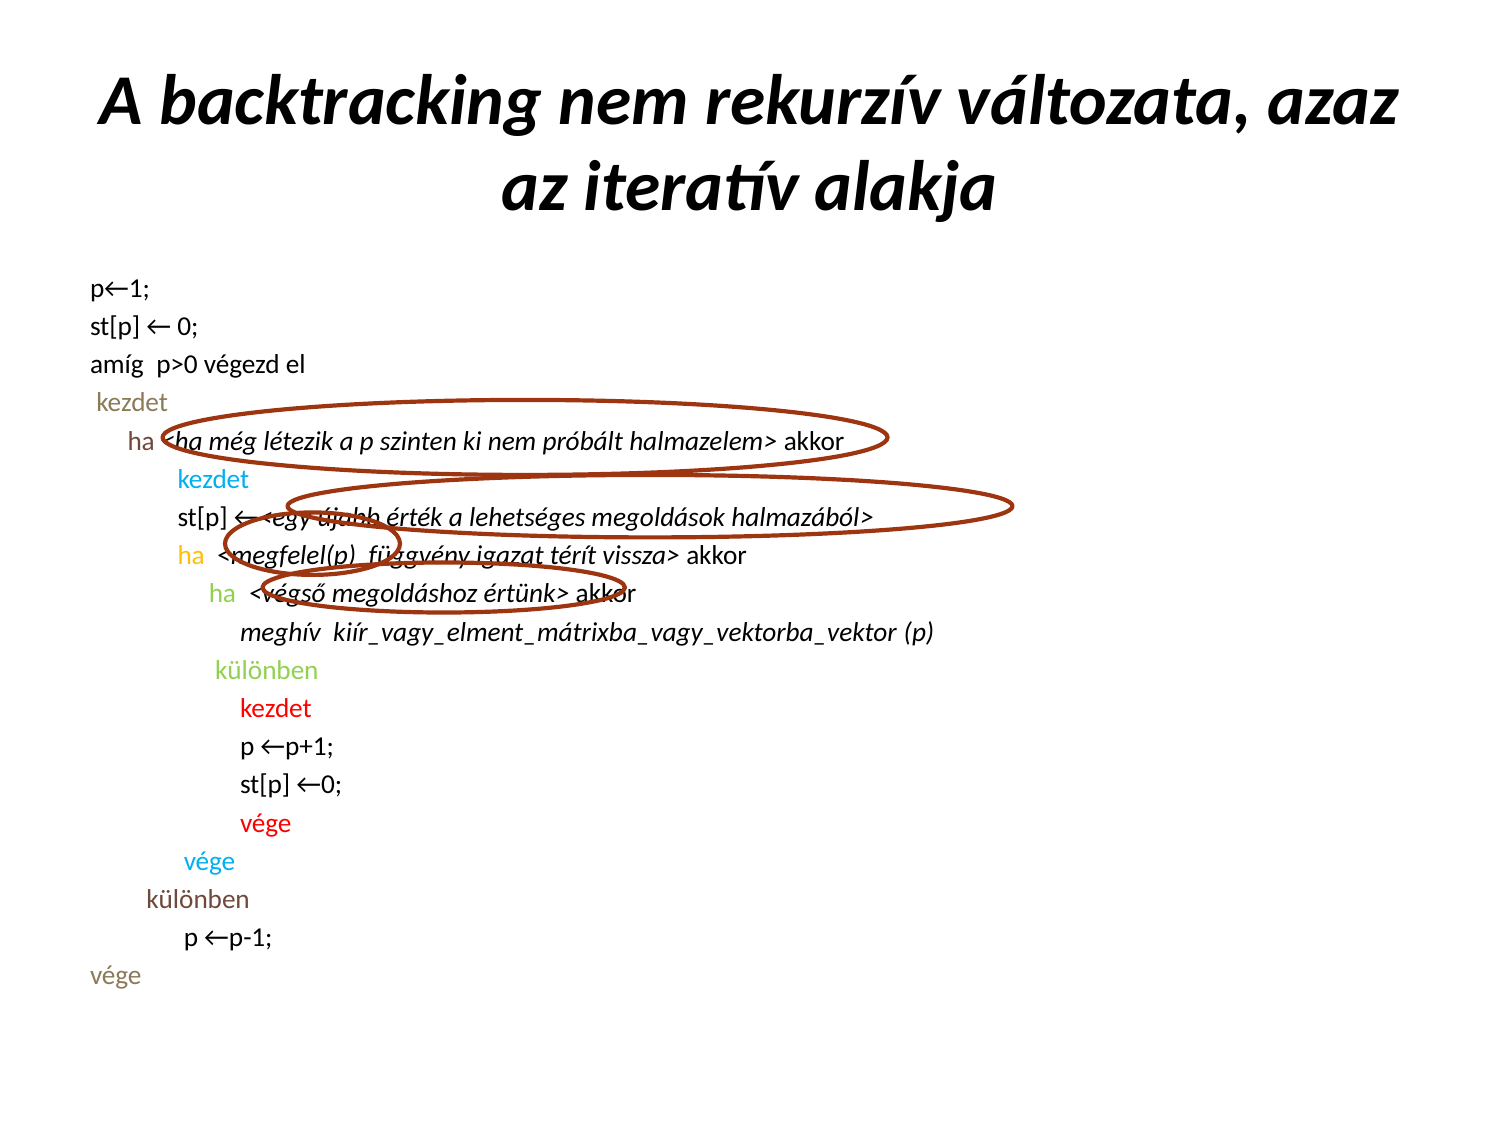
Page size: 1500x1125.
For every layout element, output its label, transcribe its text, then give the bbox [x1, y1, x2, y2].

title A backtracking nem rekurzív változata, azaz az iteratív alakja [75, 45, 1425, 233]
text_box [260, 560, 627, 615]
list p←1; st[p] ← 0; amíg p>0 végezd el kezdet ha <ha még létezik a p szinten ki nem próbált halmazelem> akkor kezdet st[p] ←<egy újabb érték a lehetséges megoldások halmazából> ha <megfelel(p) függvény igazat térít vissza> akkor ha <végső megoldáshoz értünk> akkor meghív kiír_vagy_elment_mátrixba_vagy_vektorba_vektor (p) különben kezdet p ←p+1; st[p] ←0; vége vége különben p ←p-1; vége [75, 262, 1425, 1005]
text_box [285, 472, 1015, 540]
text_box [222, 511, 403, 577]
text_box [160, 397, 890, 477]
